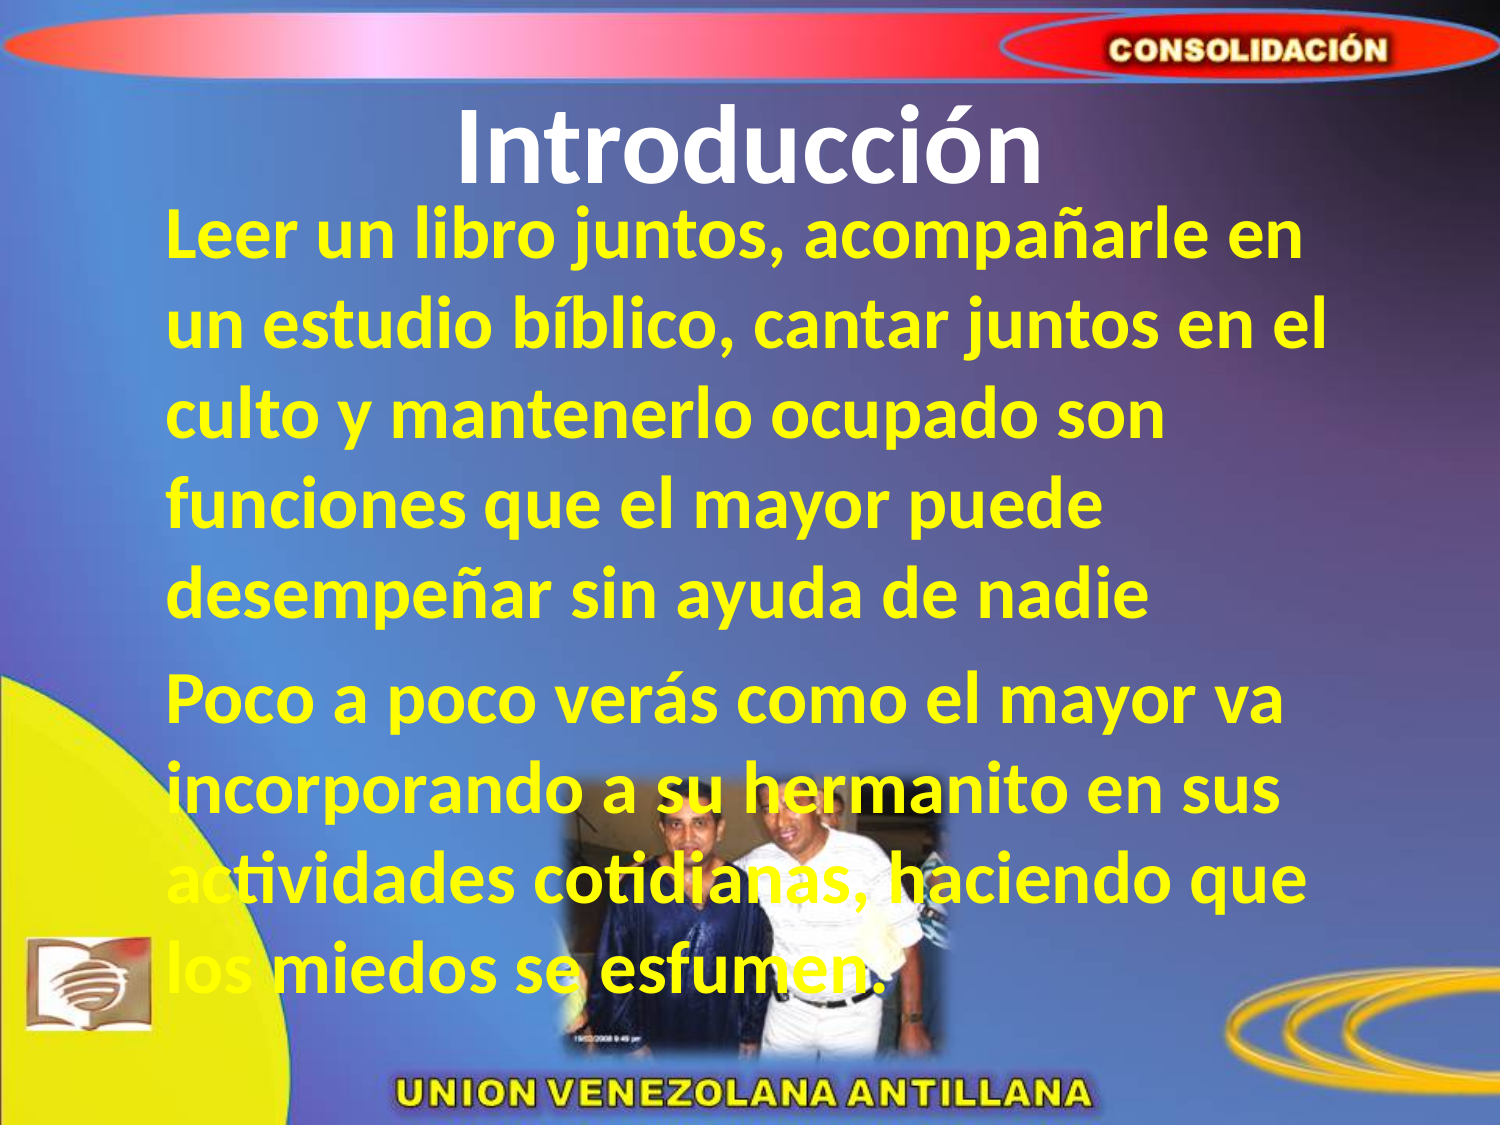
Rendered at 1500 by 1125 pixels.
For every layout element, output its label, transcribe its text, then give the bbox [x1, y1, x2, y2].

list Leer un libro juntos, acompañarle en un estudio bíblico, cantar juntos en el culto y mantenerlo ocupado son funciones que el mayor puede desempeñar sin ayuda de nadie Poco a poco verás como el mayor va incorporando a su hermanito en sus actividades cotidianas, haciendo que los miedos se esfumen. [93, 233, 1418, 919]
picture [0, 0, 1500, 1125]
title Introducción [75, 45, 1425, 233]
